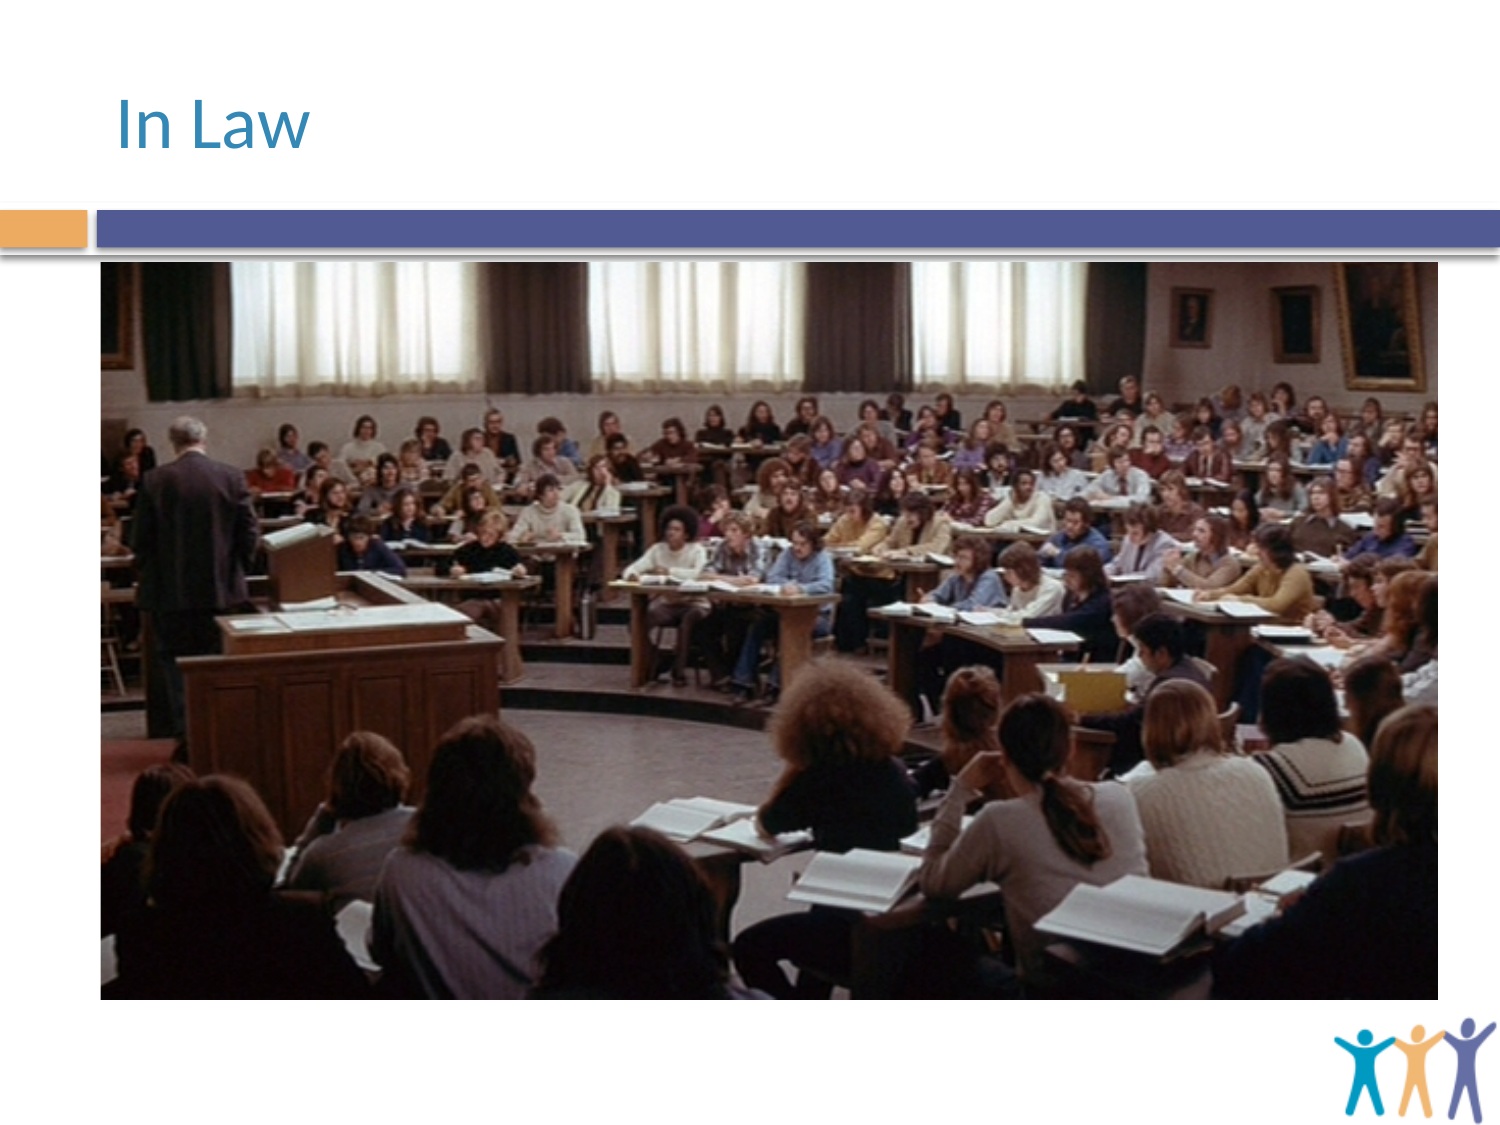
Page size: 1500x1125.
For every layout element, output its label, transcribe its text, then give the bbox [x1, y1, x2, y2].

title In Law [100, 37, 1438, 200]
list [100, 262, 1439, 1001]
